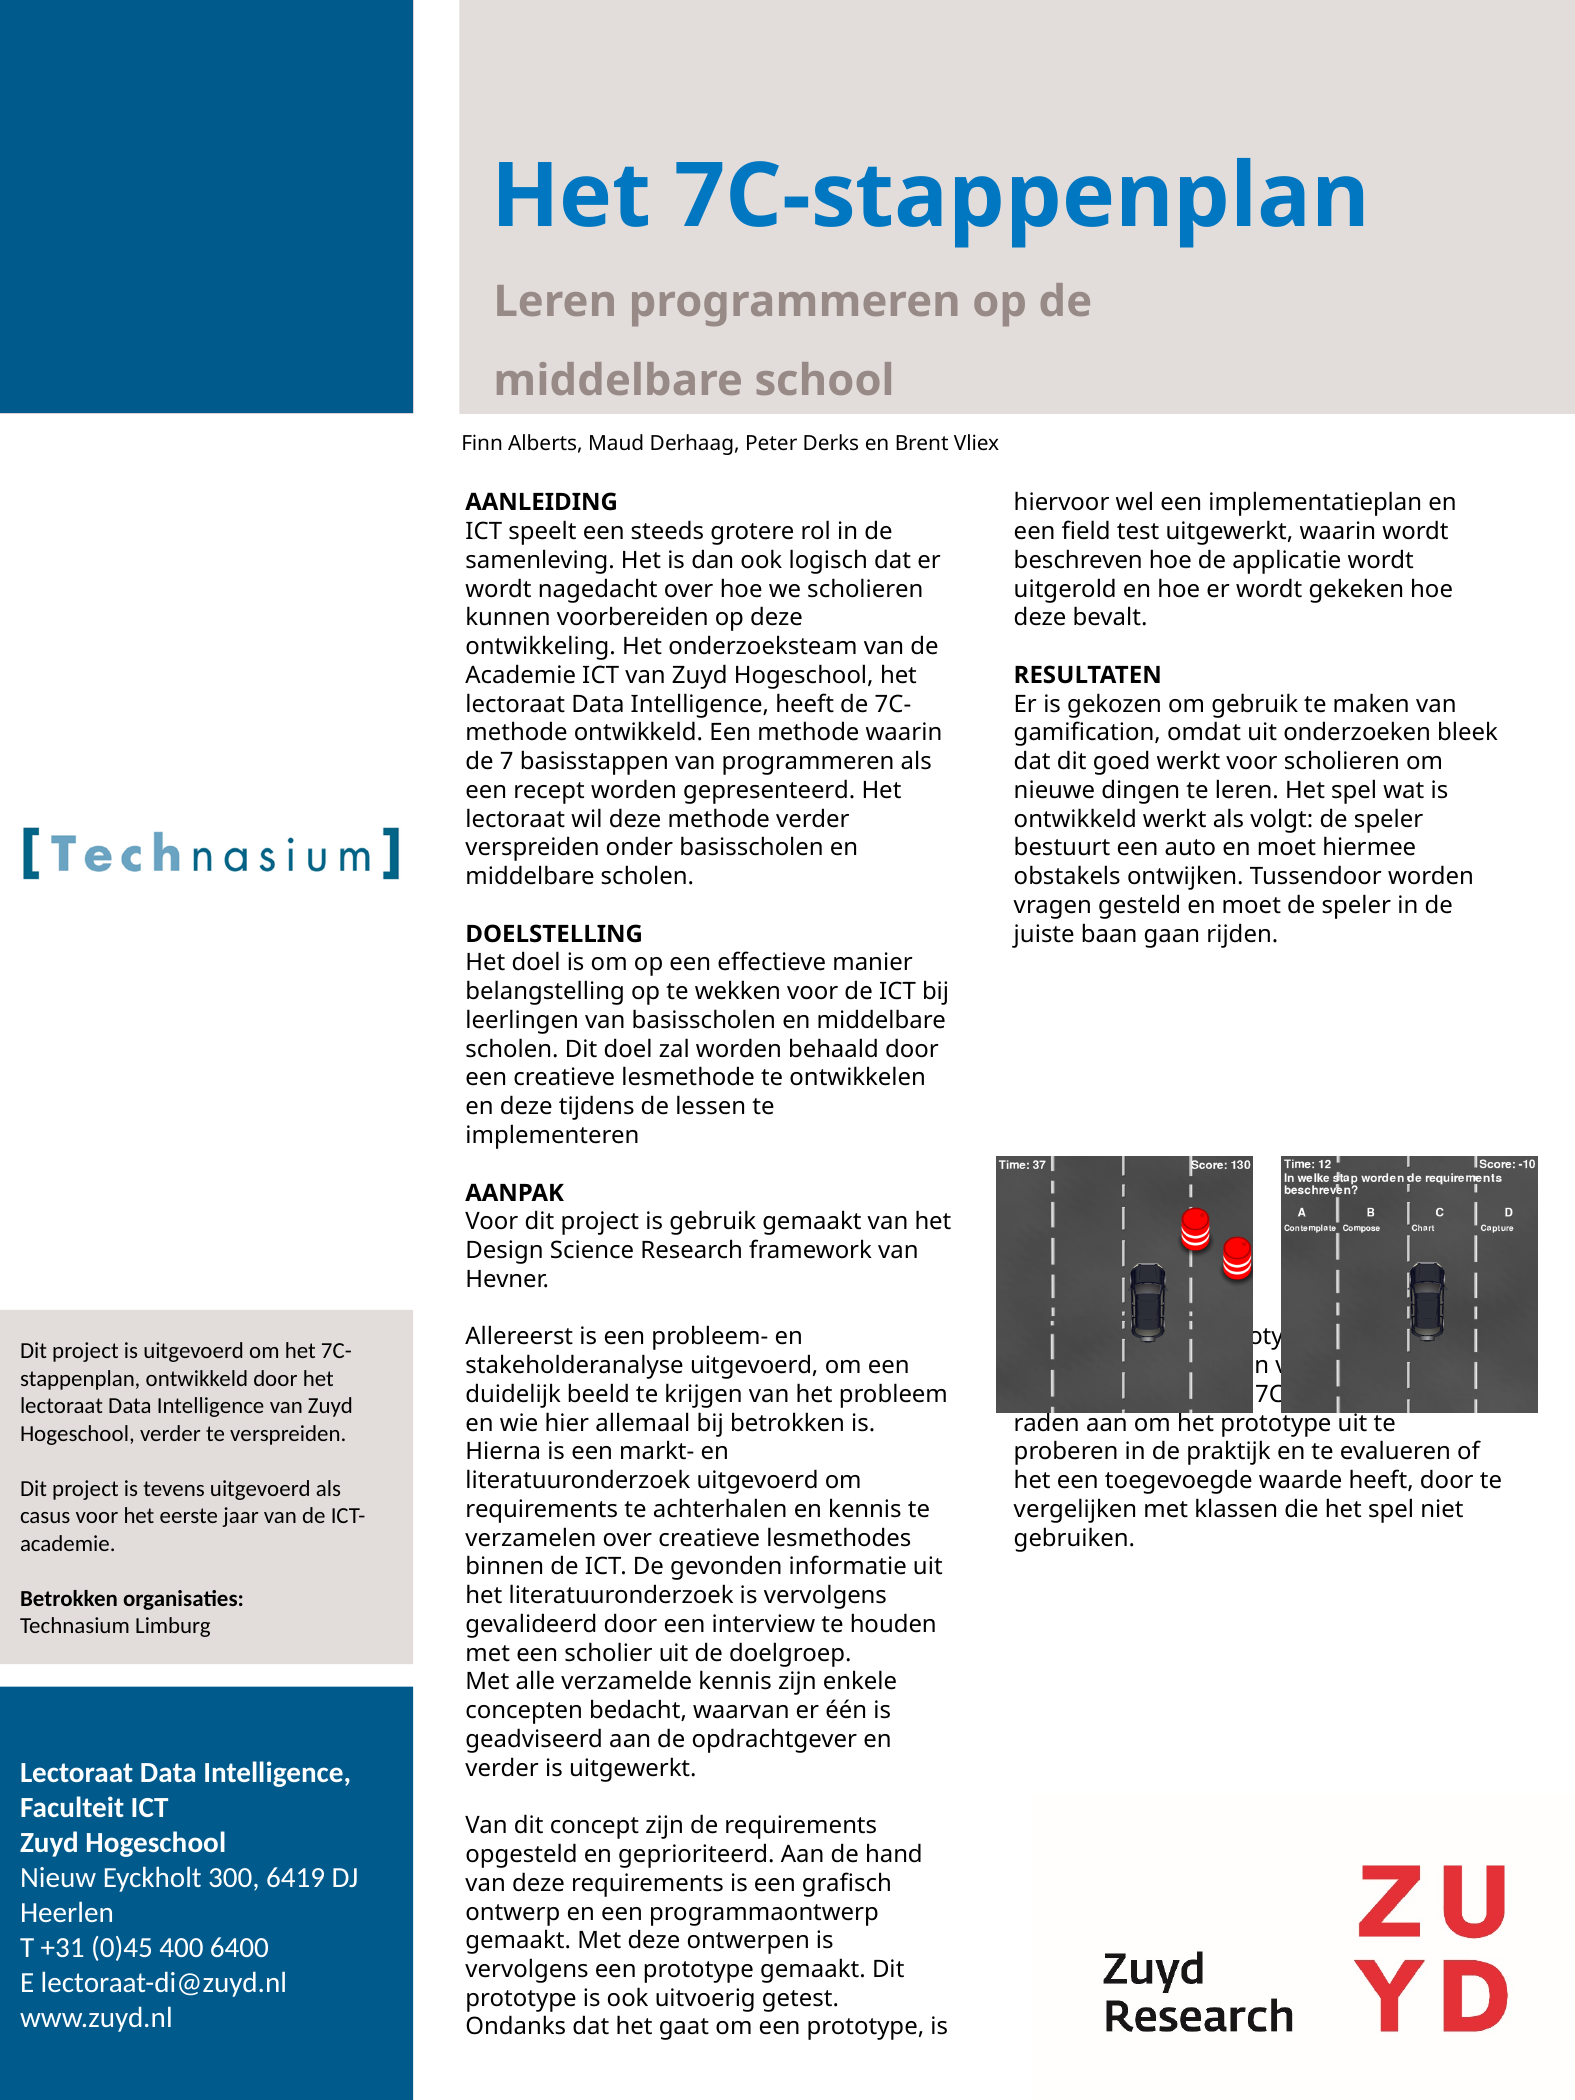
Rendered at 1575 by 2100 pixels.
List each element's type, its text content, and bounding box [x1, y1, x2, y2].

picture [996, 1155, 1253, 1413]
picture [0, 713, 428, 1010]
text_box Lectoraat Data Intelligence, Faculteit ICT Zuyd Hogeschool Nieuw Eyckholt 300, 6419 DJ Heerlen T +31 (0)45 400 6400 E lectoraat-di@zuyd.nl www.zuyd.nl [0, 1685, 415, 2100]
text_box AANLEIDING ICT speelt een steeds grotere rol in de samenleving. Het is dan ook logisch dat er wordt nagedacht over hoe we scholieren kunnen voorbereiden op deze ontwikkeling. Het onderzoeksteam van de Academie ICT van Zuyd Hogeschool, het lectoraat Data Intelligence, heeft de 7C-methode ontwikkeld. Een methode waarin de 7 basisstappen van programmeren als een recept worden gepresenteerd. Het lectoraat wil deze methode verder verspreiden onder basisscholen en middelbare scholen. DOELSTELLING Het doel is om op een effectieve manier belangstelling op te wekken voor de ICT bij leerlingen van basisscholen en middelbare scholen. Dit doel zal worden behaald door een creatieve lesmethode te ontwikkelen en deze tijdens de lessen te implementeren AANPAK Voor dit project is gebruik gemaakt van het Design Science Research framework van Hevner. Allereerst is een probleem- en stakeholderanalyse uitgevoerd, om een duidelijk beeld te krijgen van het probleem en wie hier allemaal bij betrokken is. Hierna is een markt- en literatuuronderzoek uitgevoerd om requirements te achterhalen en kennis te verzamelen over creatieve lesmethodes binnen de ICT. De gevonden informatie uit het literatuuronderzoek is vervolgens gevalideerd door een interview te houden met een scholier uit de doelgroep. Met alle verzamelde kennis zijn enkele concepten bedacht, waarvan er één is geadviseerd aan de opdrachtgever en verder is uitgewerkt. Van dit concept zijn de requirements opgesteld en geprioriteerd. Aan de hand van deze requirements is een grafisch ontwerp en een programmaontwerp gemaakt. Met deze ontwerpen is vervolgens een prototype gemaakt. Dit prototype is ook uitvoerig getest. Ondanks dat het gaat om een prototype, is hiervoor wel een implementatieplan en een field test uitgewerkt, waarin wordt beschreven hoe de applicatie wordt uitgerold en hoe er wordt gekeken hoe deze bevalt. RESULTATEN Er is gekozen om gebruik te maken van gamification, omdat uit onderzoeken bleek dat dit goed werkt voor scholieren om nieuwe dingen te leren. Het spel wat is ontwikkeld werkt als volgt: de speler bestuurt een auto en moet hiermee obstakels ontwijken. Tussendoor worden vragen gesteld en moet de speler in de juiste baan gaan rijden. CONCLUSIE Het uitgewerkte prototype zou een goede aanvulling moeten zijn voor het overbrengen van het 7C-stappenplan. We raden aan om het prototype uit te proberen in de praktijk en te evalueren of het een toegevoegde waarde heeft, door te vergelijken met klassen die het spel niet gebruiken. [445, 476, 1523, 2072]
text_box Dit project is uitgevoerd om het 7C-stappenplan, ontwikkeld door het lectoraat Data Intelligence van Zuyd Hogeschool, verder te verspreiden. Dit project is tevens uitgevoerd als casus voor het eerste jaar van de ICT-academie. Betrokken organisaties: Technasium Limburg [0, 1308, 415, 1666]
text_box Het 7C-stappenplan [471, 72, 1538, 255]
picture [1033, 1794, 1575, 2100]
text_box [0, 0, 415, 415]
picture [1281, 1155, 1538, 1413]
text_box Leren programmeren op de middelbare school [473, 236, 1327, 414]
text_box Finn Alberts, Maud Derhaag, Peter Derks en Brent Vliex [450, 424, 1543, 460]
